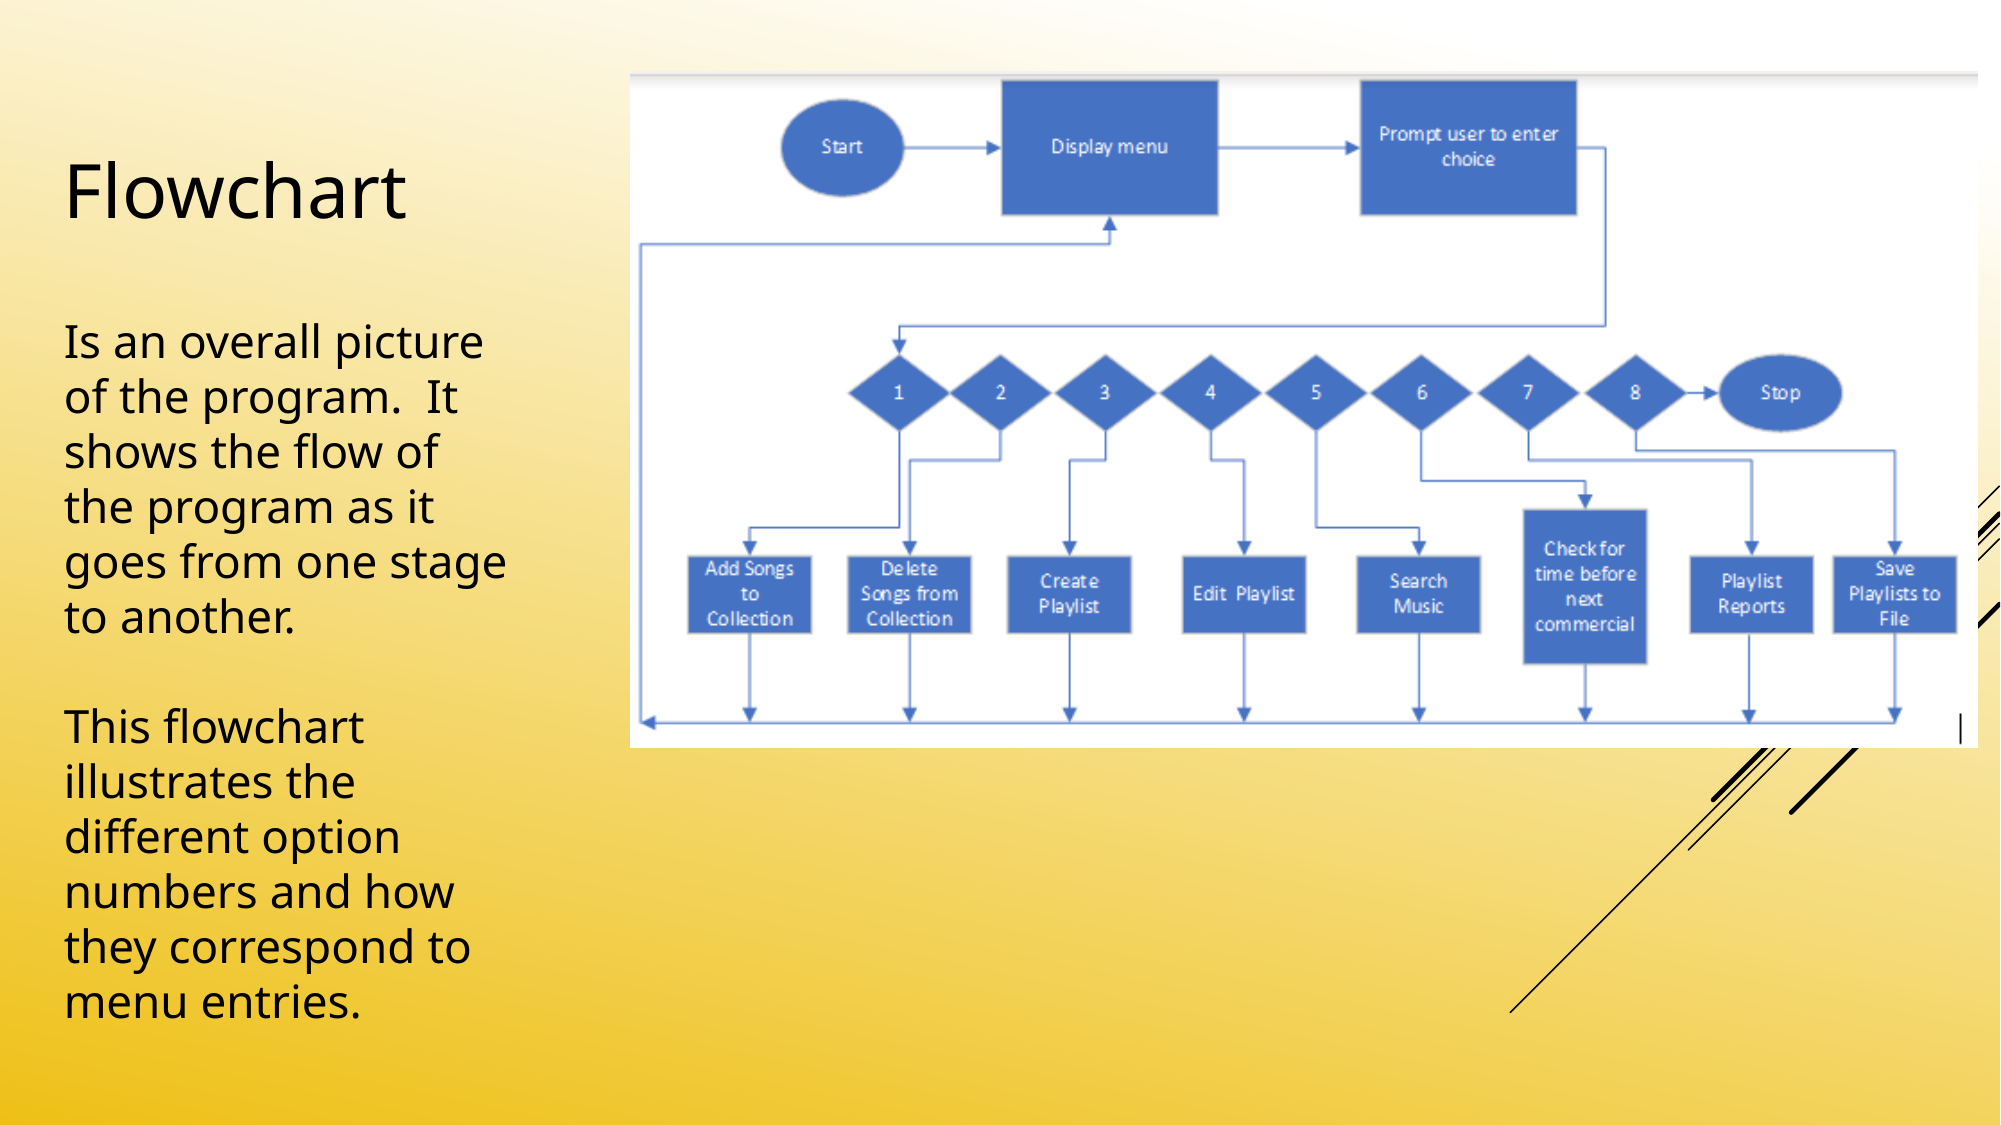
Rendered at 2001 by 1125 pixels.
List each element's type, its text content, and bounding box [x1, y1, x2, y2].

text_box Is an overall picture of the program. It shows the flow of the program as it goes from one stage to another. This flowchart illustrates the different option numbers and how they correspond to menu entries. [48, 305, 536, 1036]
title Flowchart [49, 71, 562, 306]
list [629, 71, 1978, 748]
